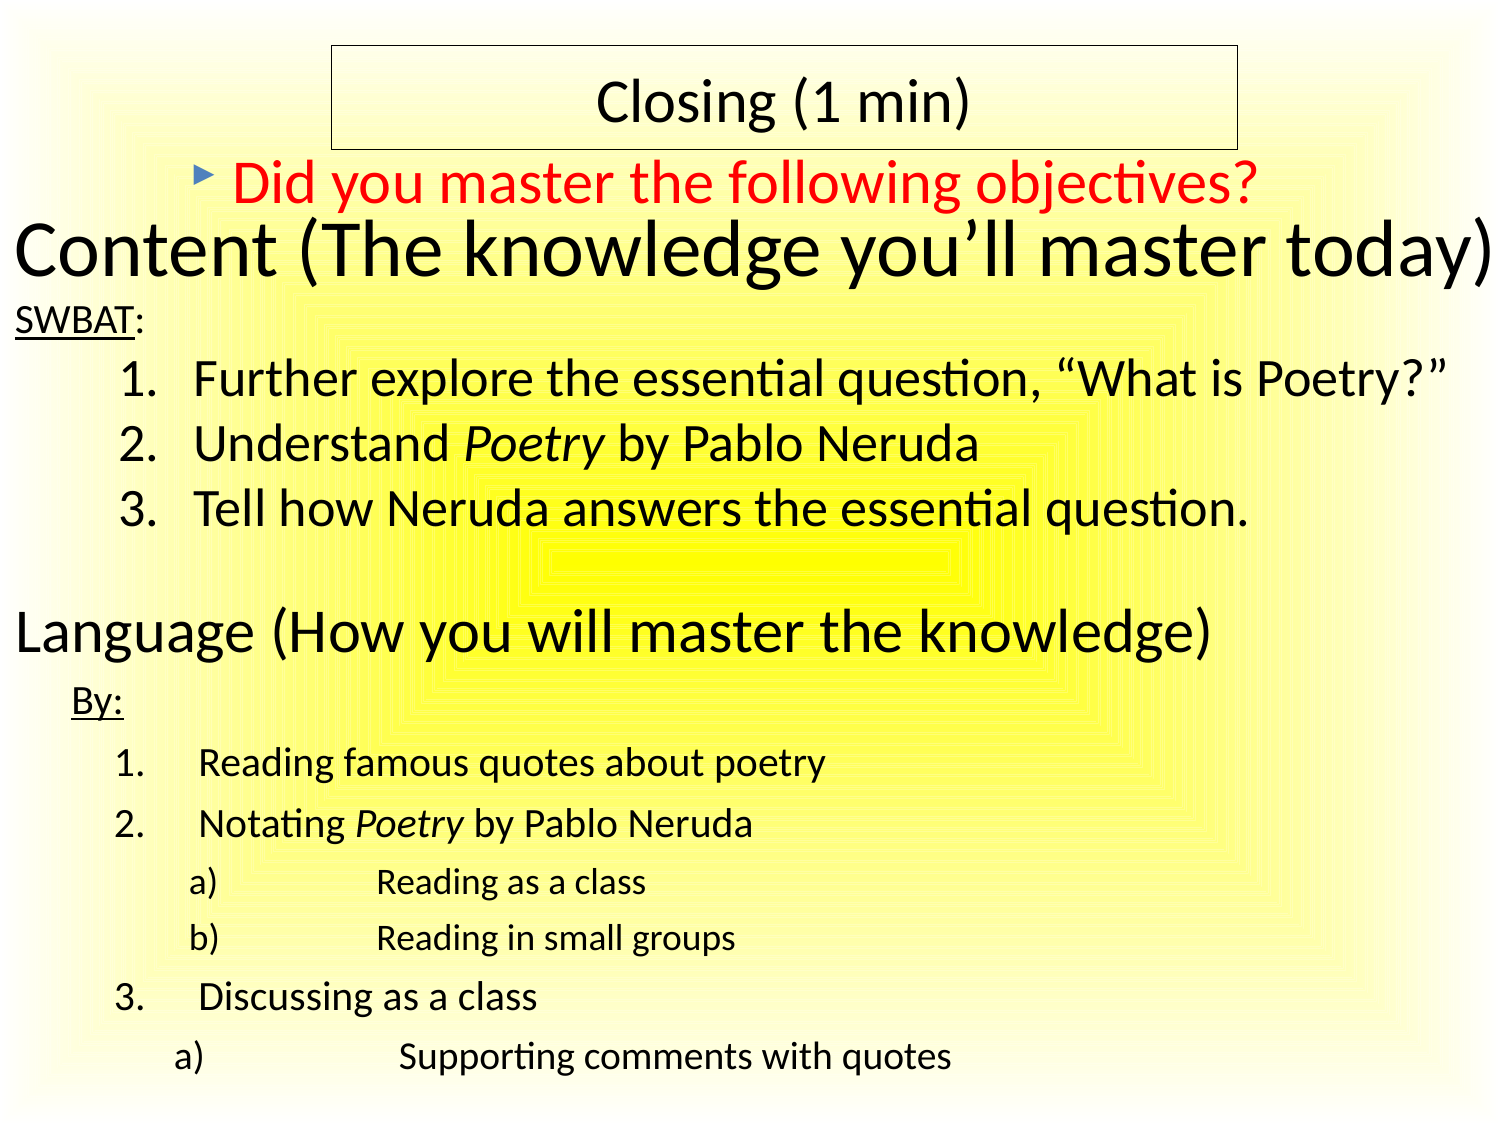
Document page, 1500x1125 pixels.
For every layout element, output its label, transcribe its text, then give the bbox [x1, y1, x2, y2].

text_box Did you master the following objectives? [0, 134, 1434, 224]
title Closing (1 min) [331, 45, 1238, 134]
text_box Content (The knowledge you’ll master today) SWBAT: Further explore the essential question, “What is Poetry?” Understand Poetry by Pablo Neruda Tell how Neruda answers the essential question. [0, 187, 1500, 720]
list Language (How you will master the knowledge) By: Reading famous quotes about poetry Notating Poetry by Pablo Neruda Reading as a class Reading in small groups Discussing as a class Supporting comments with quotes [0, 720, 1500, 1125]
